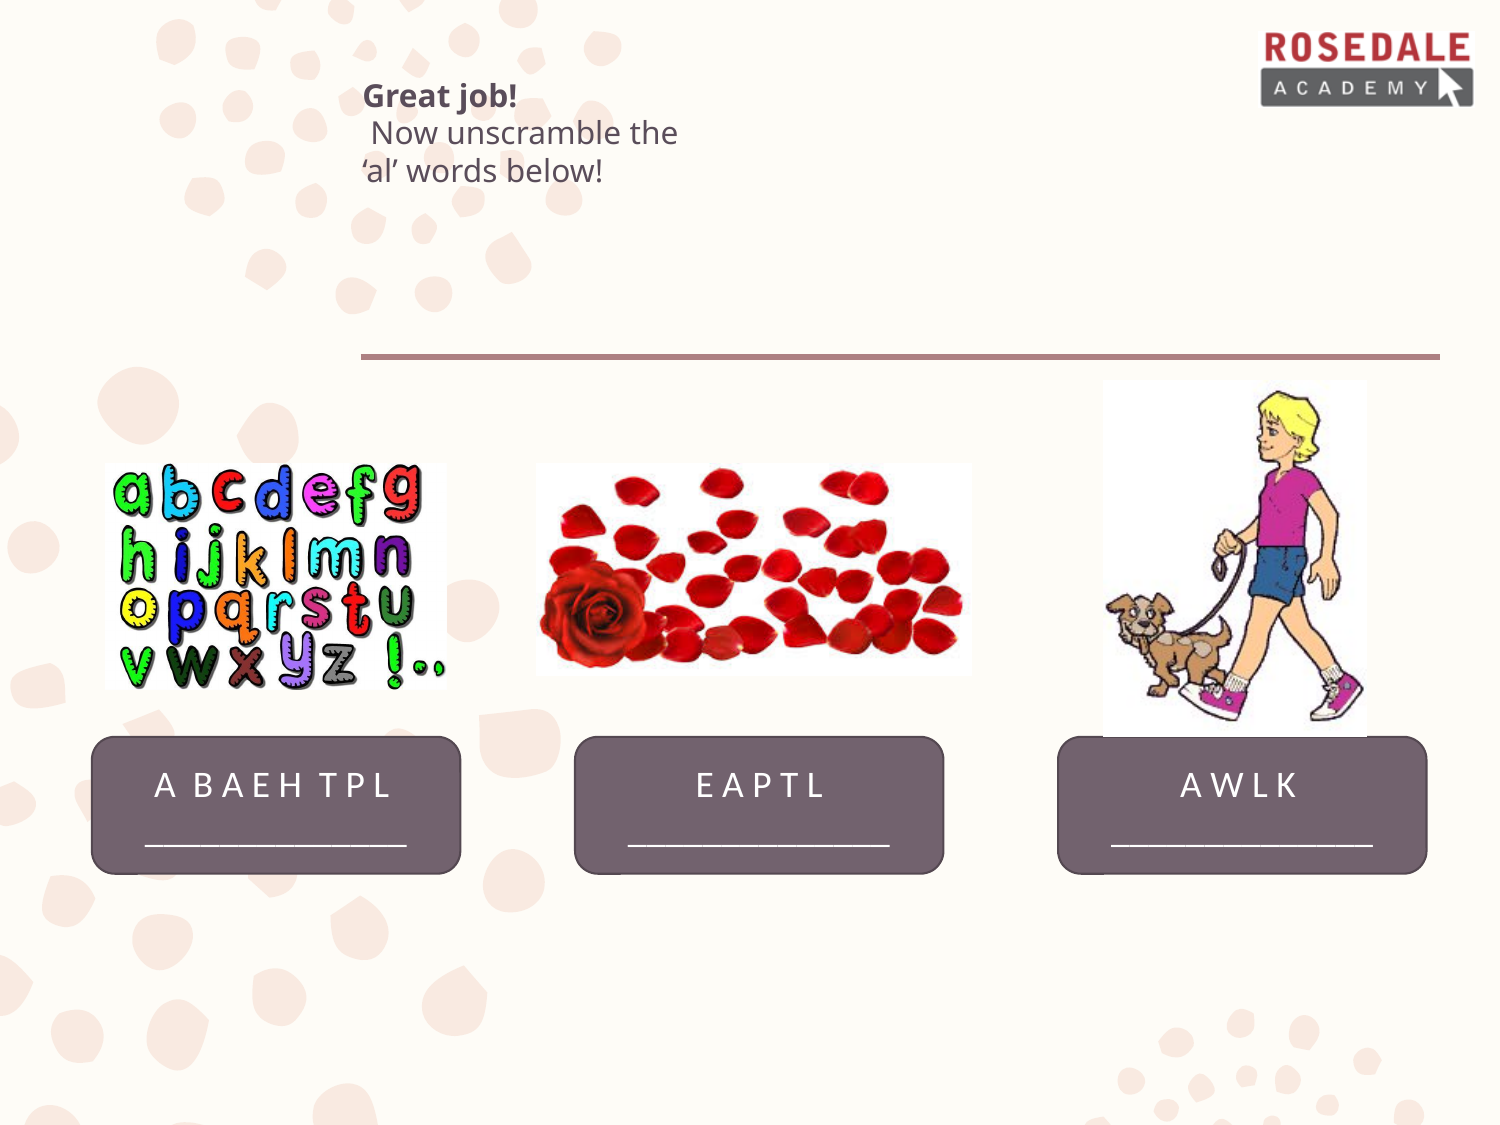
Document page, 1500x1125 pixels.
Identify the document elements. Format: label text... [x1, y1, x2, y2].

picture [1258, 31, 1475, 109]
picture [105, 462, 447, 690]
title Great job! Now unscramble the ‘al’ words below! [347, 69, 1475, 201]
picture [536, 462, 972, 676]
text_box E A P T L ______________ [573, 735, 945, 875]
text_box A W L K ______________ [1057, 735, 1428, 875]
picture [1103, 380, 1367, 738]
text_box A B A E H T P L ______________ [90, 735, 462, 875]
